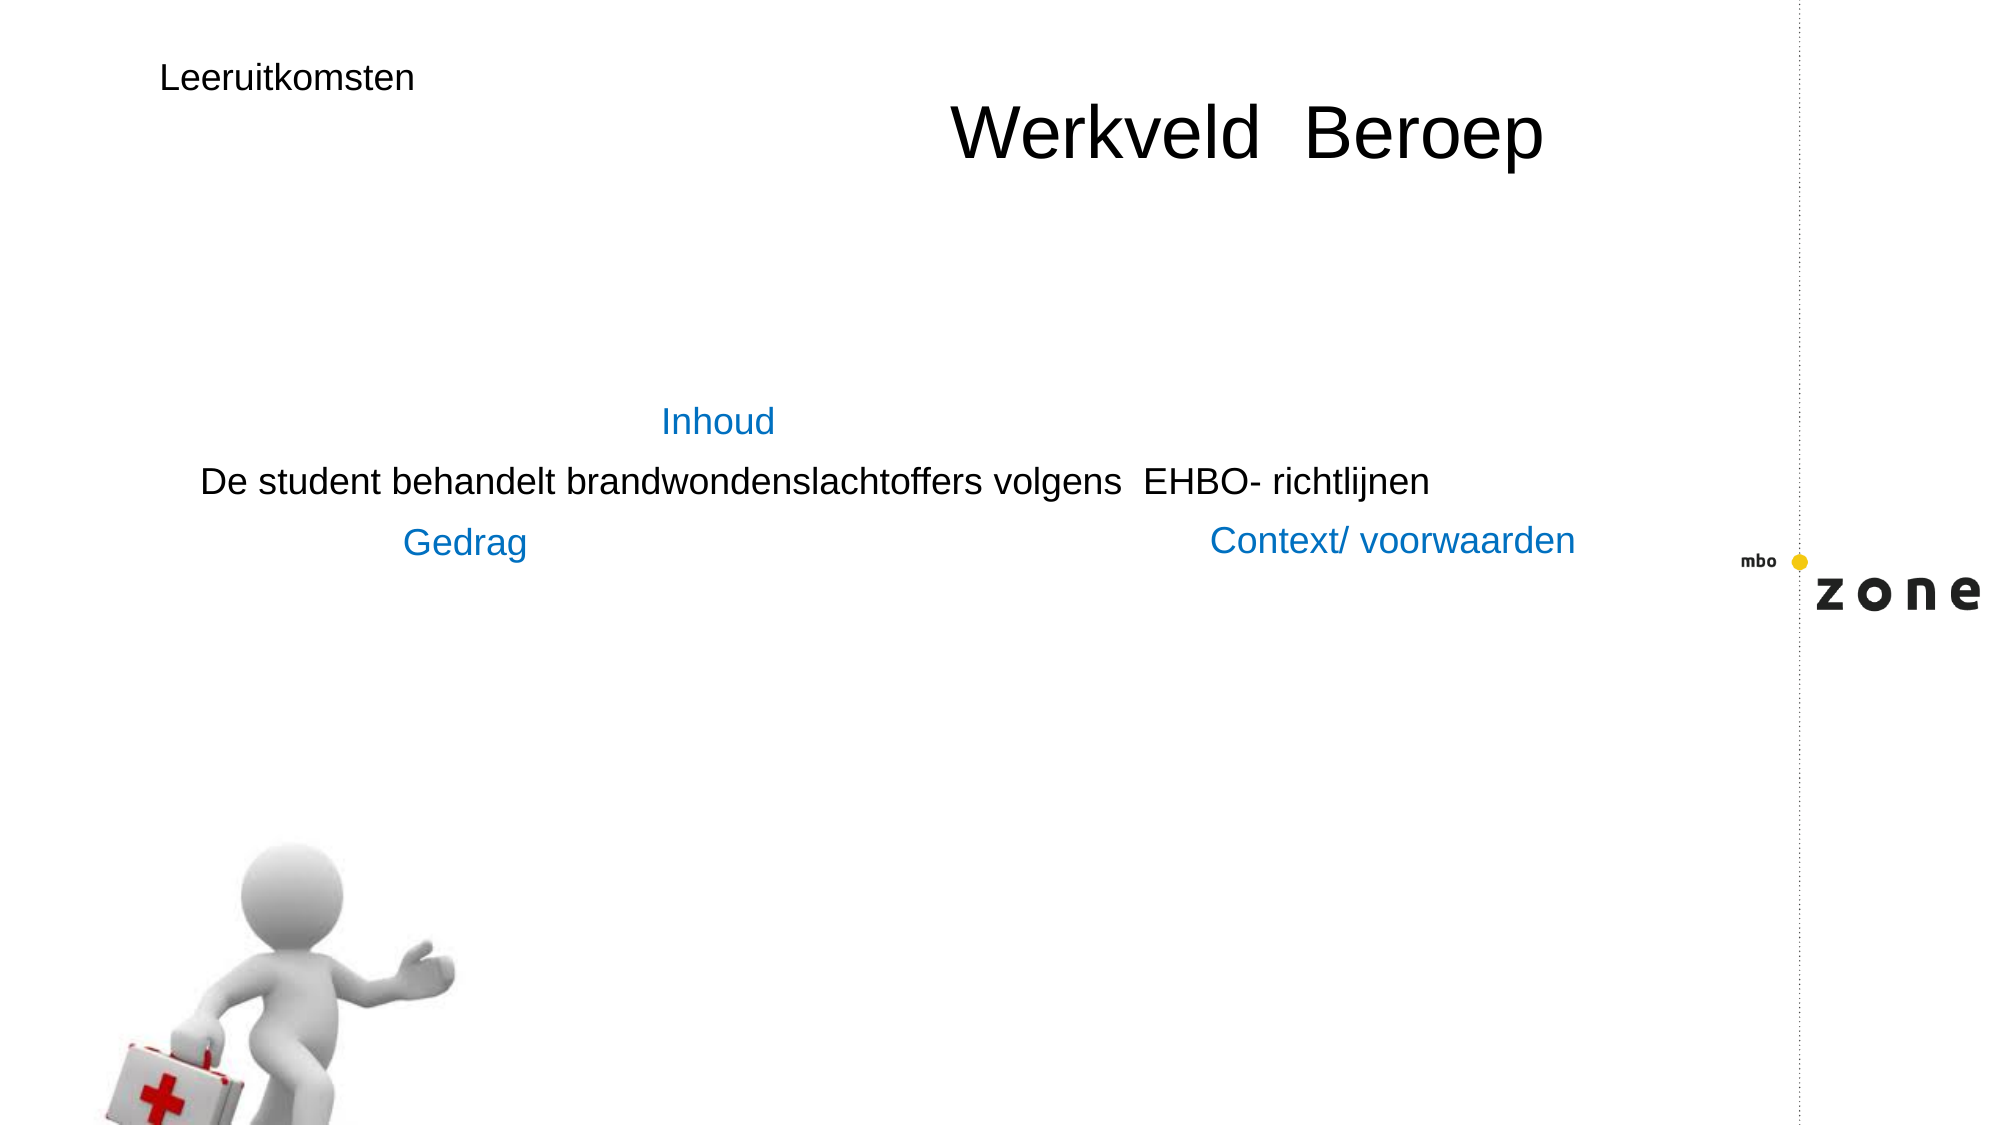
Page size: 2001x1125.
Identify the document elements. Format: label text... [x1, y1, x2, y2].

picture [69, 834, 494, 1125]
text_box Context/ voorwaarden [1195, 508, 1592, 614]
text_box De student behandelt brandwondenslachtoffers volgens EHBO- richtlijnen [185, 449, 1446, 510]
text_box Gedrag [388, 510, 543, 571]
text_box Leeruitkomsten [144, 45, 1486, 151]
text_box Werkveld Beroep [936, 76, 1615, 181]
text_box Inhoud [646, 389, 791, 450]
picture [1596, 0, 2001, 1125]
